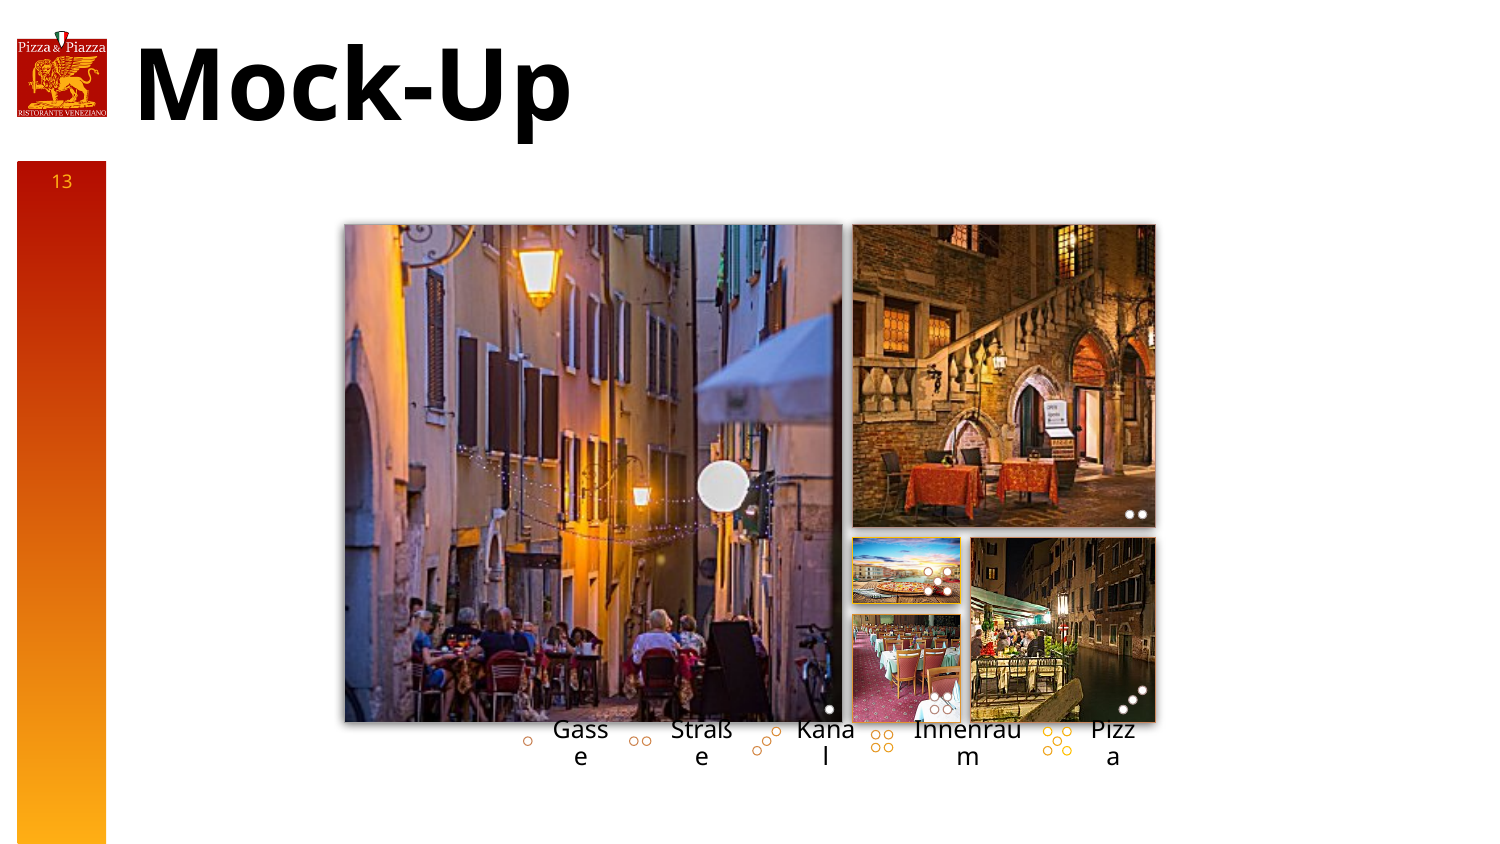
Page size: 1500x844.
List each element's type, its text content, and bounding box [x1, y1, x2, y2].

slide_number 12 [17, 161, 107, 844]
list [103, 224, 1397, 760]
picture [17, 31, 107, 117]
title Mock-Up [117, 32, 1483, 145]
